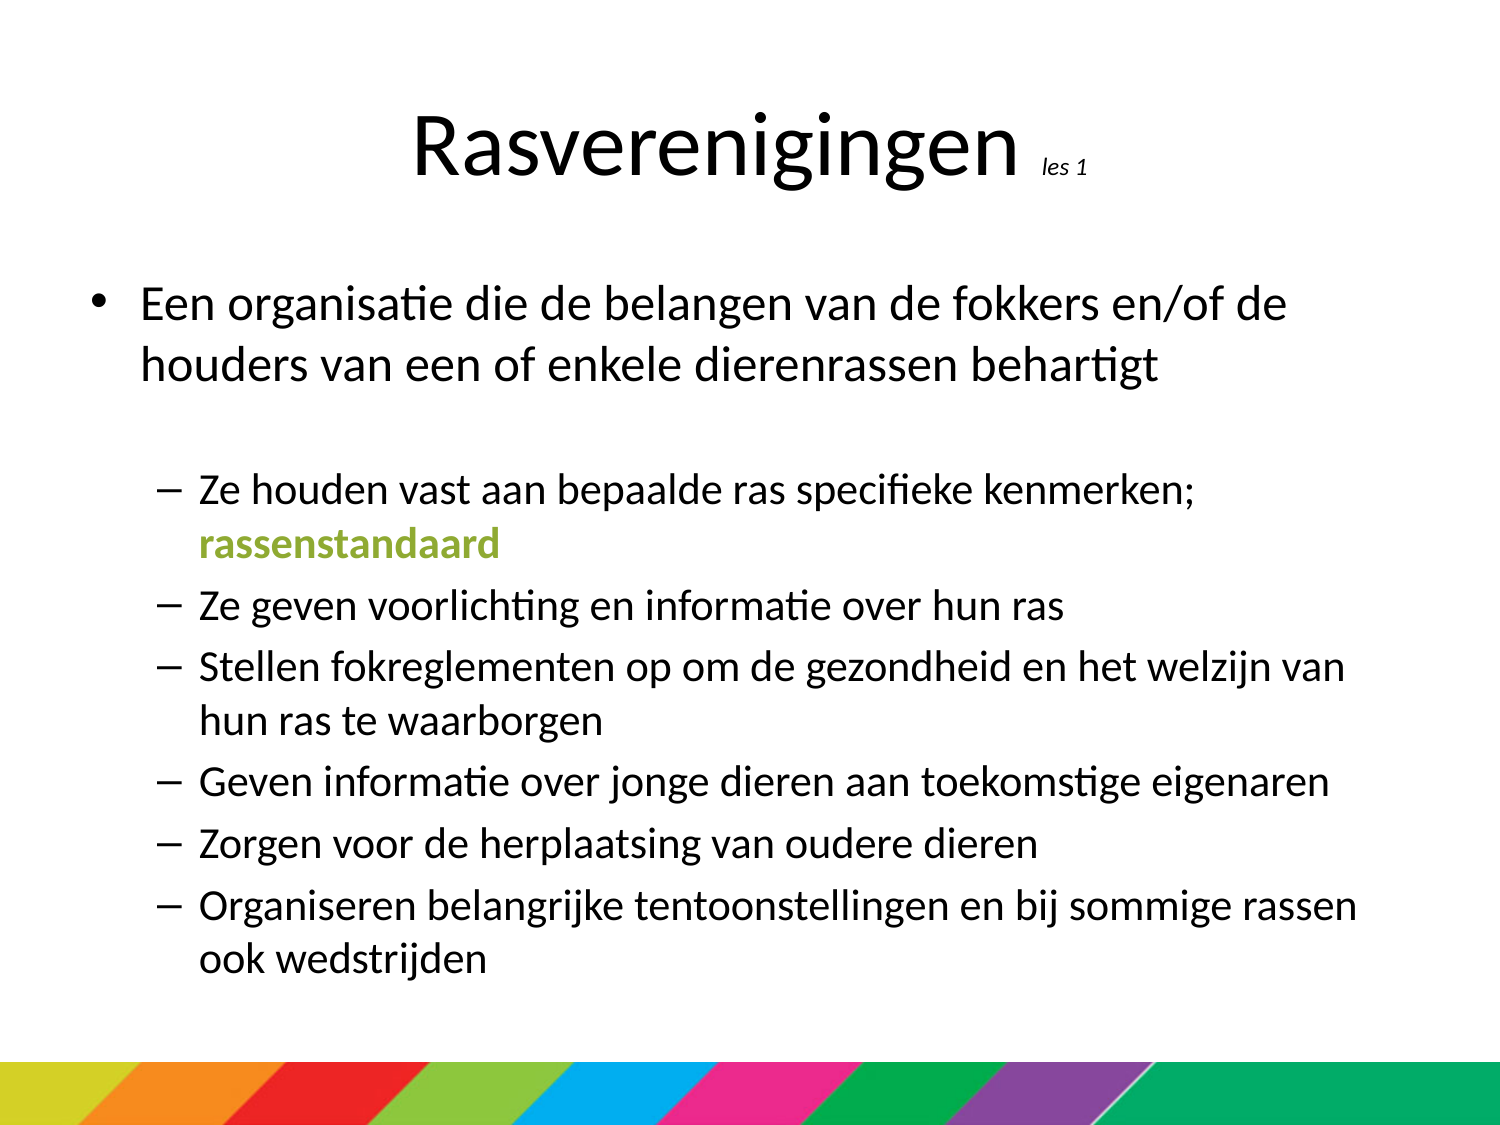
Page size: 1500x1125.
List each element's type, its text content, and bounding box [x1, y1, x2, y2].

picture [656, 1062, 1500, 1125]
list Een organisatie die de belangen van de fokkers en/of de houders van een of enkele dierenrassen behartigt Ze houden vast aan bepaalde ras specifieke kenmerken; rassenstandaard Ze geven voorlichting en informatie over hun ras Stellen fokreglementen op om de gezondheid en het welzijn van hun ras te waarborgen Geven informatie over jonge dieren aan toekomstige eigenaren Zorgen voor de herplaatsing van oudere dieren Organiseren belangrijke tentoonstellingen en bij sommige rassen ook wedstrijden [75, 262, 1425, 1005]
picture [0, 1062, 574, 1125]
title Rasverenigingen les 1 [75, 45, 1425, 233]
